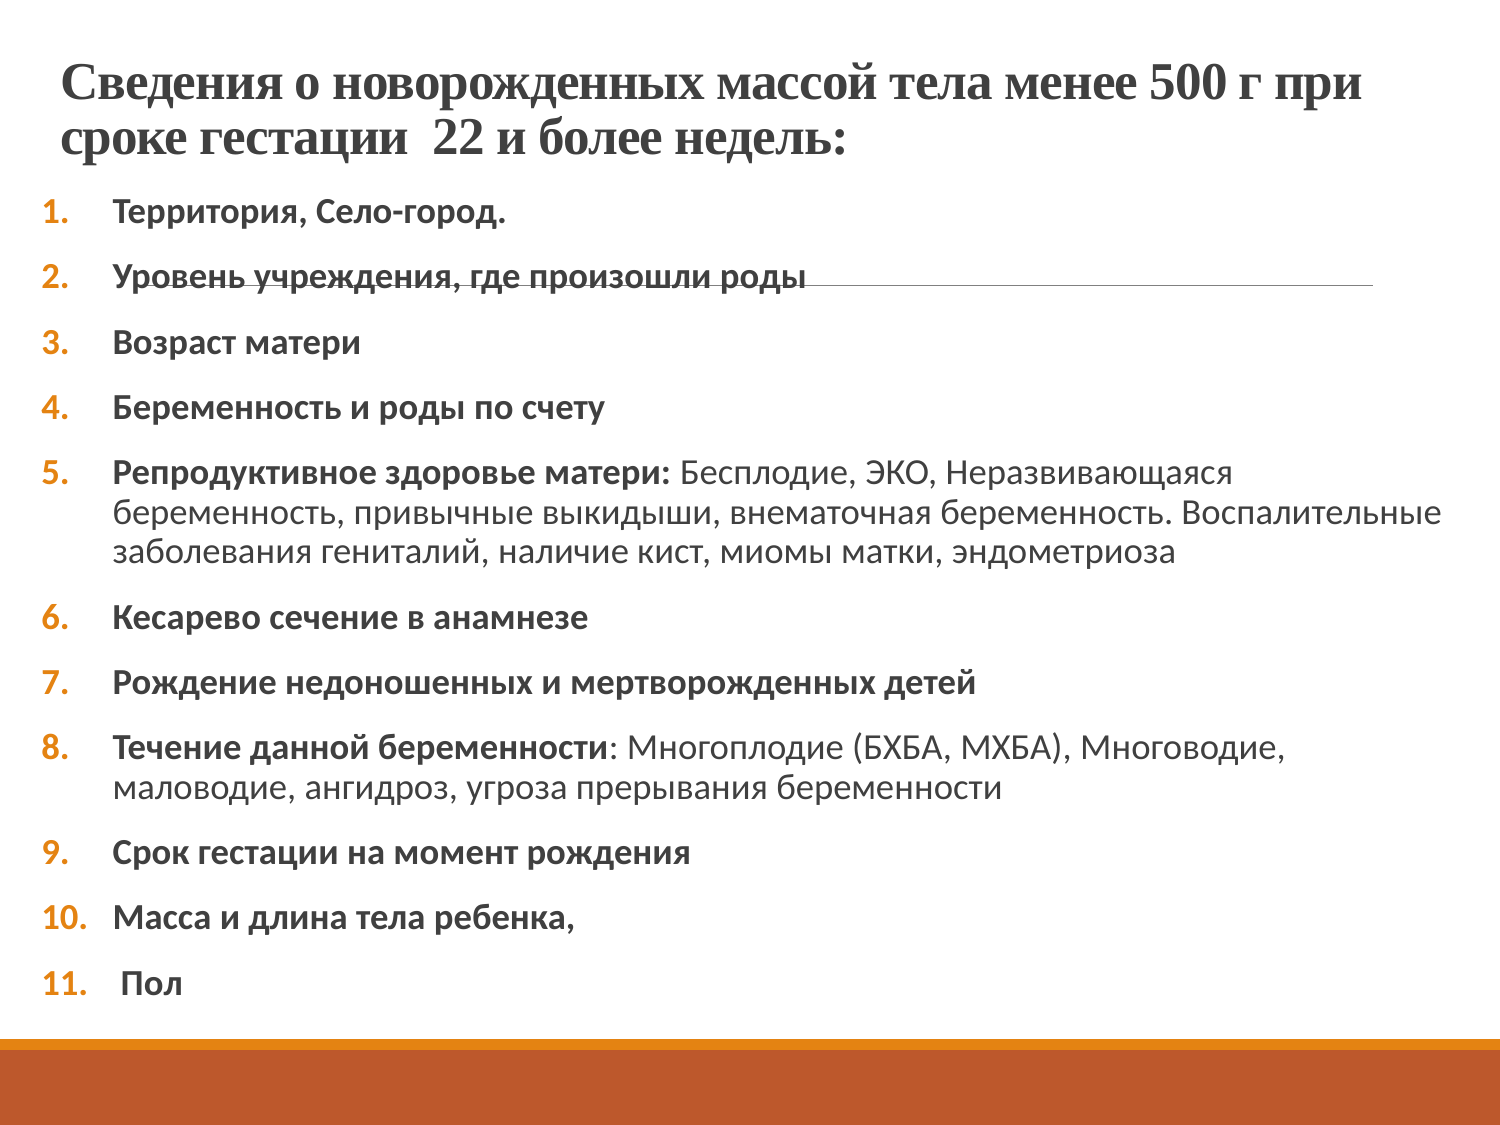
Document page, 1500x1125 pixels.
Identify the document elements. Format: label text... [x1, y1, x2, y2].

list Территория, Село-город. Уровень учреждения, где произошли роды Возраст матери Беременность и роды по счету Репродуктивное здоровье матери: Бесплодие, ЭКО, Неразвивающаяся беременность, привычные выкидыши, внематочная беременность. Воспалительные заболевания гениталий, наличие кист, миомы матки, эндометриоза Кесарево сечение в анамнезе Рождение недоношенных и мертворожденных детей Течение данной беременности: Многоплодие (БХБА, МХБА), Многоводие, маловодие, ангидроз, угроза прерывания беременности Срок гестации на момент рождения Масса и длина тела ребенка, Пол [41, 184, 1459, 1059]
title Сведения о новорожденных массой тела менее 500 г при сроке гестации 22 и более недель: [45, 47, 1500, 173]
